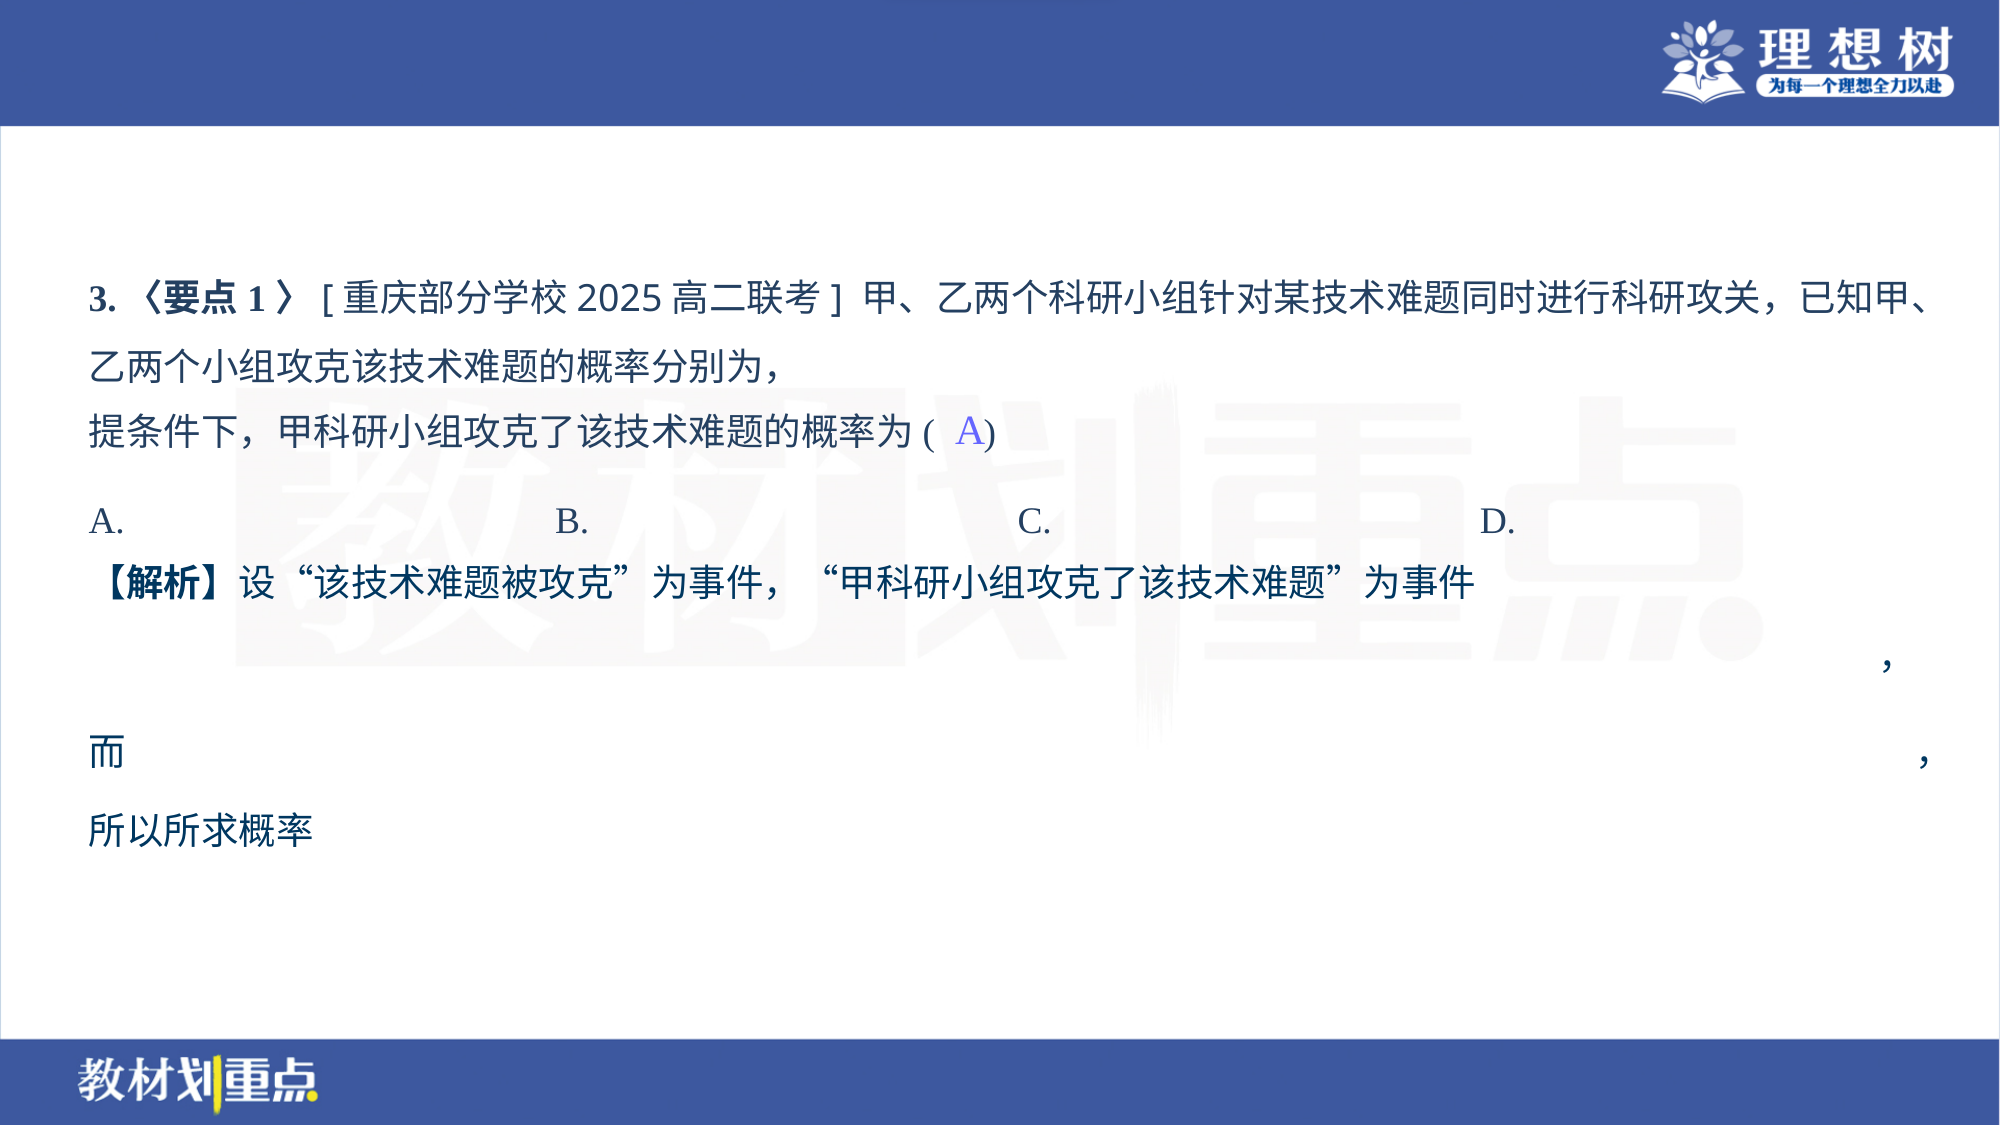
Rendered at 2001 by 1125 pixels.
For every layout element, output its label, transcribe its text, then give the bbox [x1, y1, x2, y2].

picture [0, 0, 2000, 1125]
text_box A [940, 401, 1001, 452]
